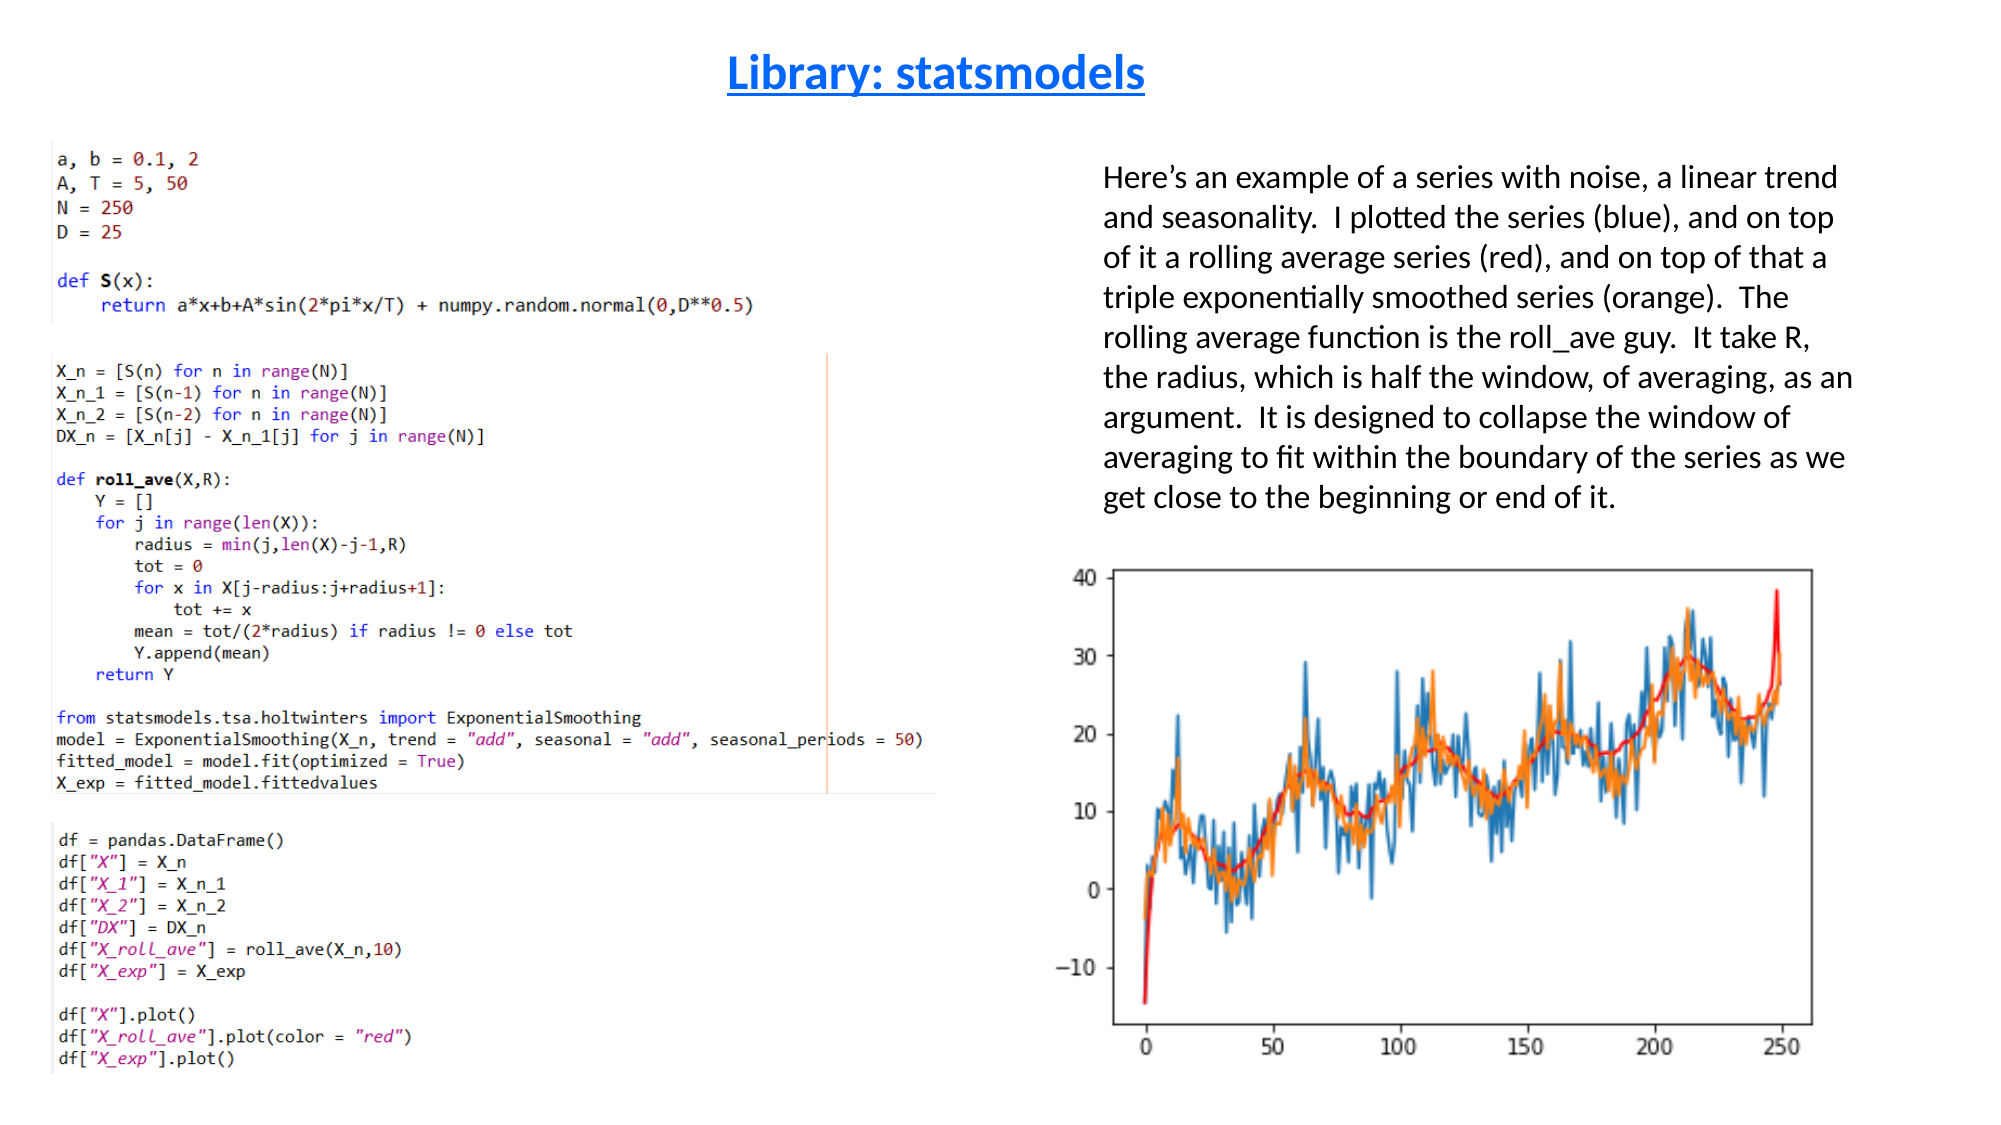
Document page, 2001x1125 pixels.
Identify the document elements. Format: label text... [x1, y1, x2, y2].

picture [51, 822, 414, 1075]
picture [51, 353, 937, 794]
picture [51, 140, 785, 325]
text_box Library: statsmodels [712, 32, 1161, 108]
text_box Here’s an example of a series with noise, a linear trend and seasonality. I plotted the series (blue), and on top of it a rolling average series (red), and on top of that a triple exponentially smoothed series (orange). The rolling average function is the roll_ave guy. It take R, the radius, which is half the window, of averaging, as an argument. It is designed to collapse the window of averaging to fit within the boundary of the series as we get close to the beginning or end of it. [1088, 147, 1874, 522]
picture [1040, 555, 1826, 1075]
